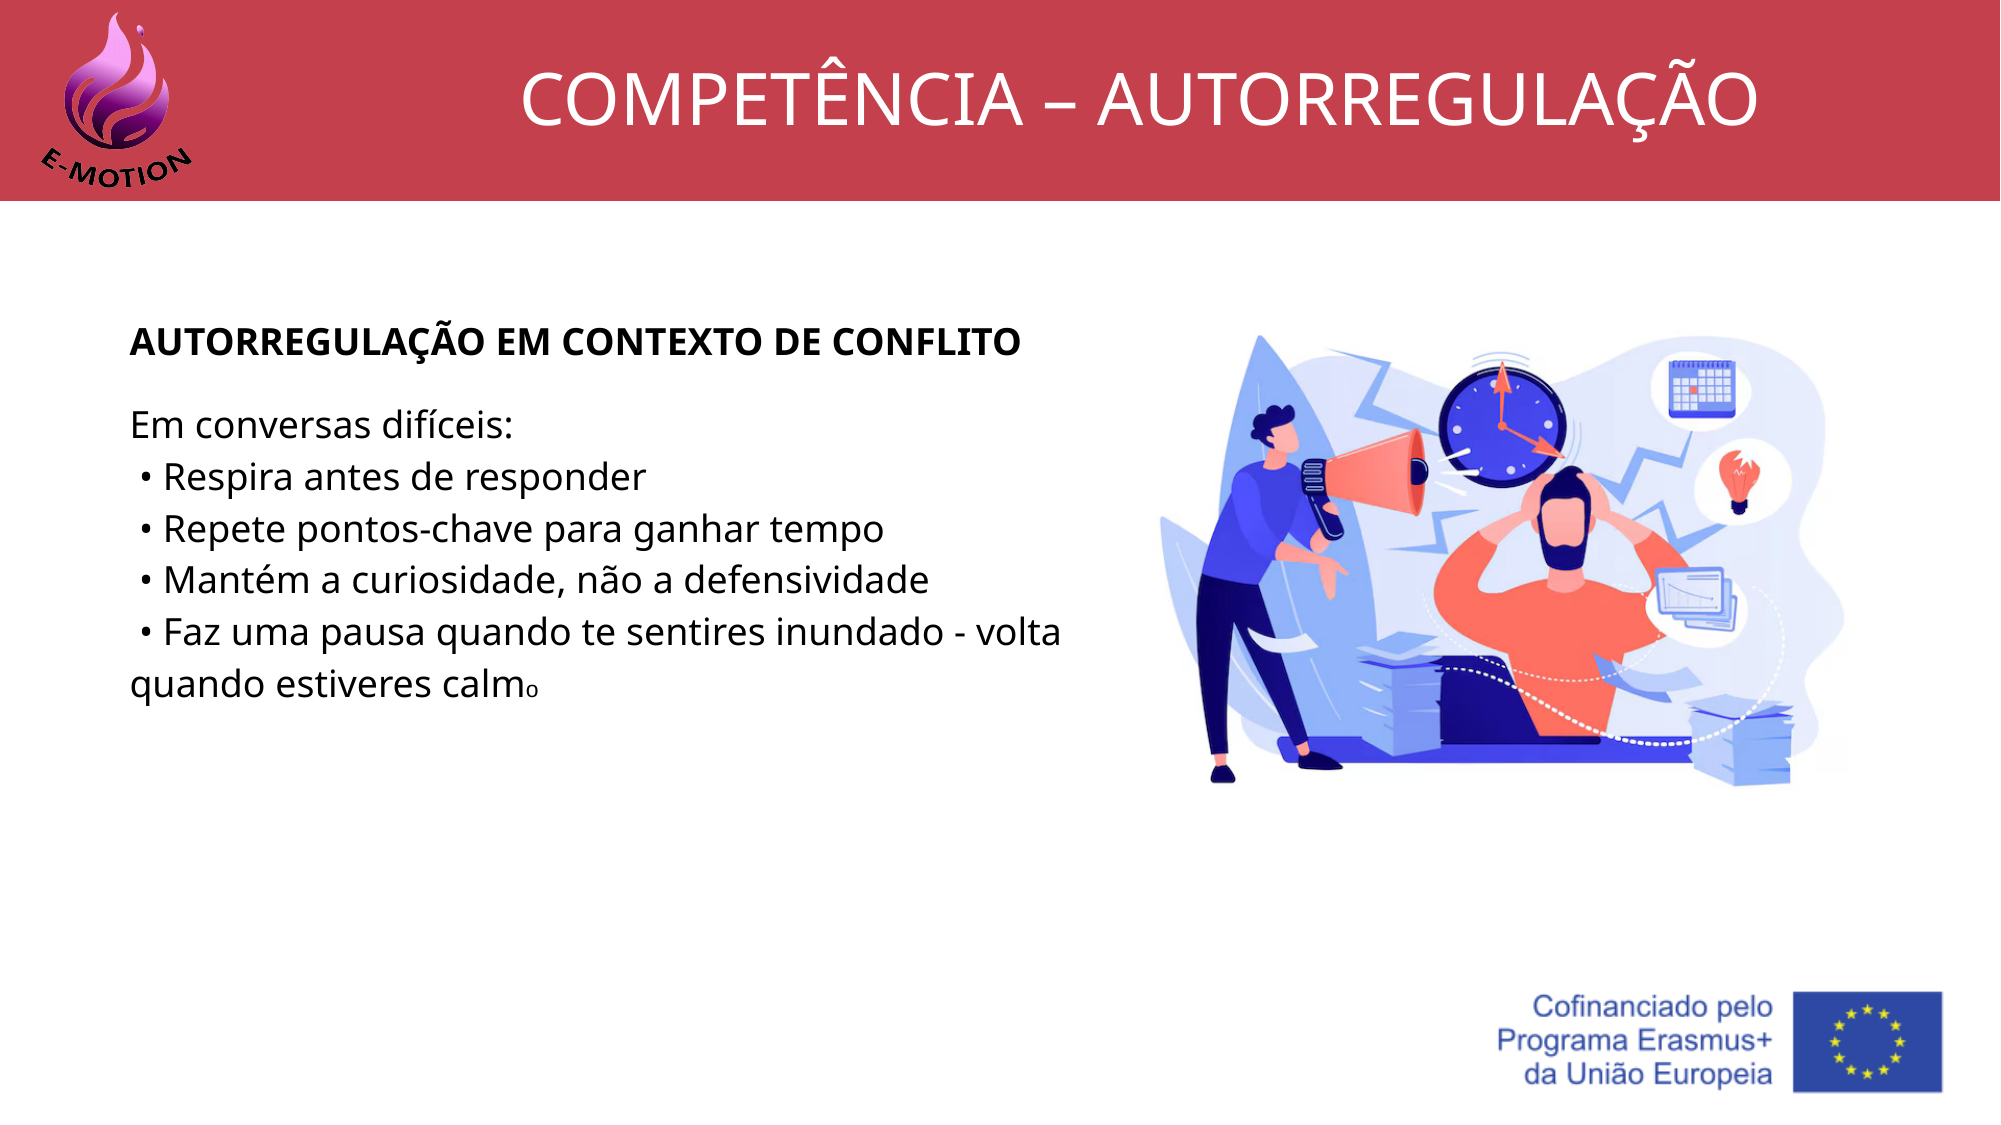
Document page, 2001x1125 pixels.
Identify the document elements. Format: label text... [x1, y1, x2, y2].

text_box AUTORREGULAÇÃO EM CONTEXTO DE CONFLITO Em conversas difíceis: • Respira antes de responder • Repete pontos-chave para ganhar tempo • Mantém a curiosidade, não a defensividade • Faz uma pausa quando te sentires inundado - volta quando estiveres calmo [114, 303, 1128, 789]
text_box COMPETÊNCIA – AUTORREGULAÇÃO [289, 55, 1778, 207]
picture [1114, 305, 1886, 819]
picture [1396, 955, 2000, 1125]
picture [0, 0, 253, 247]
